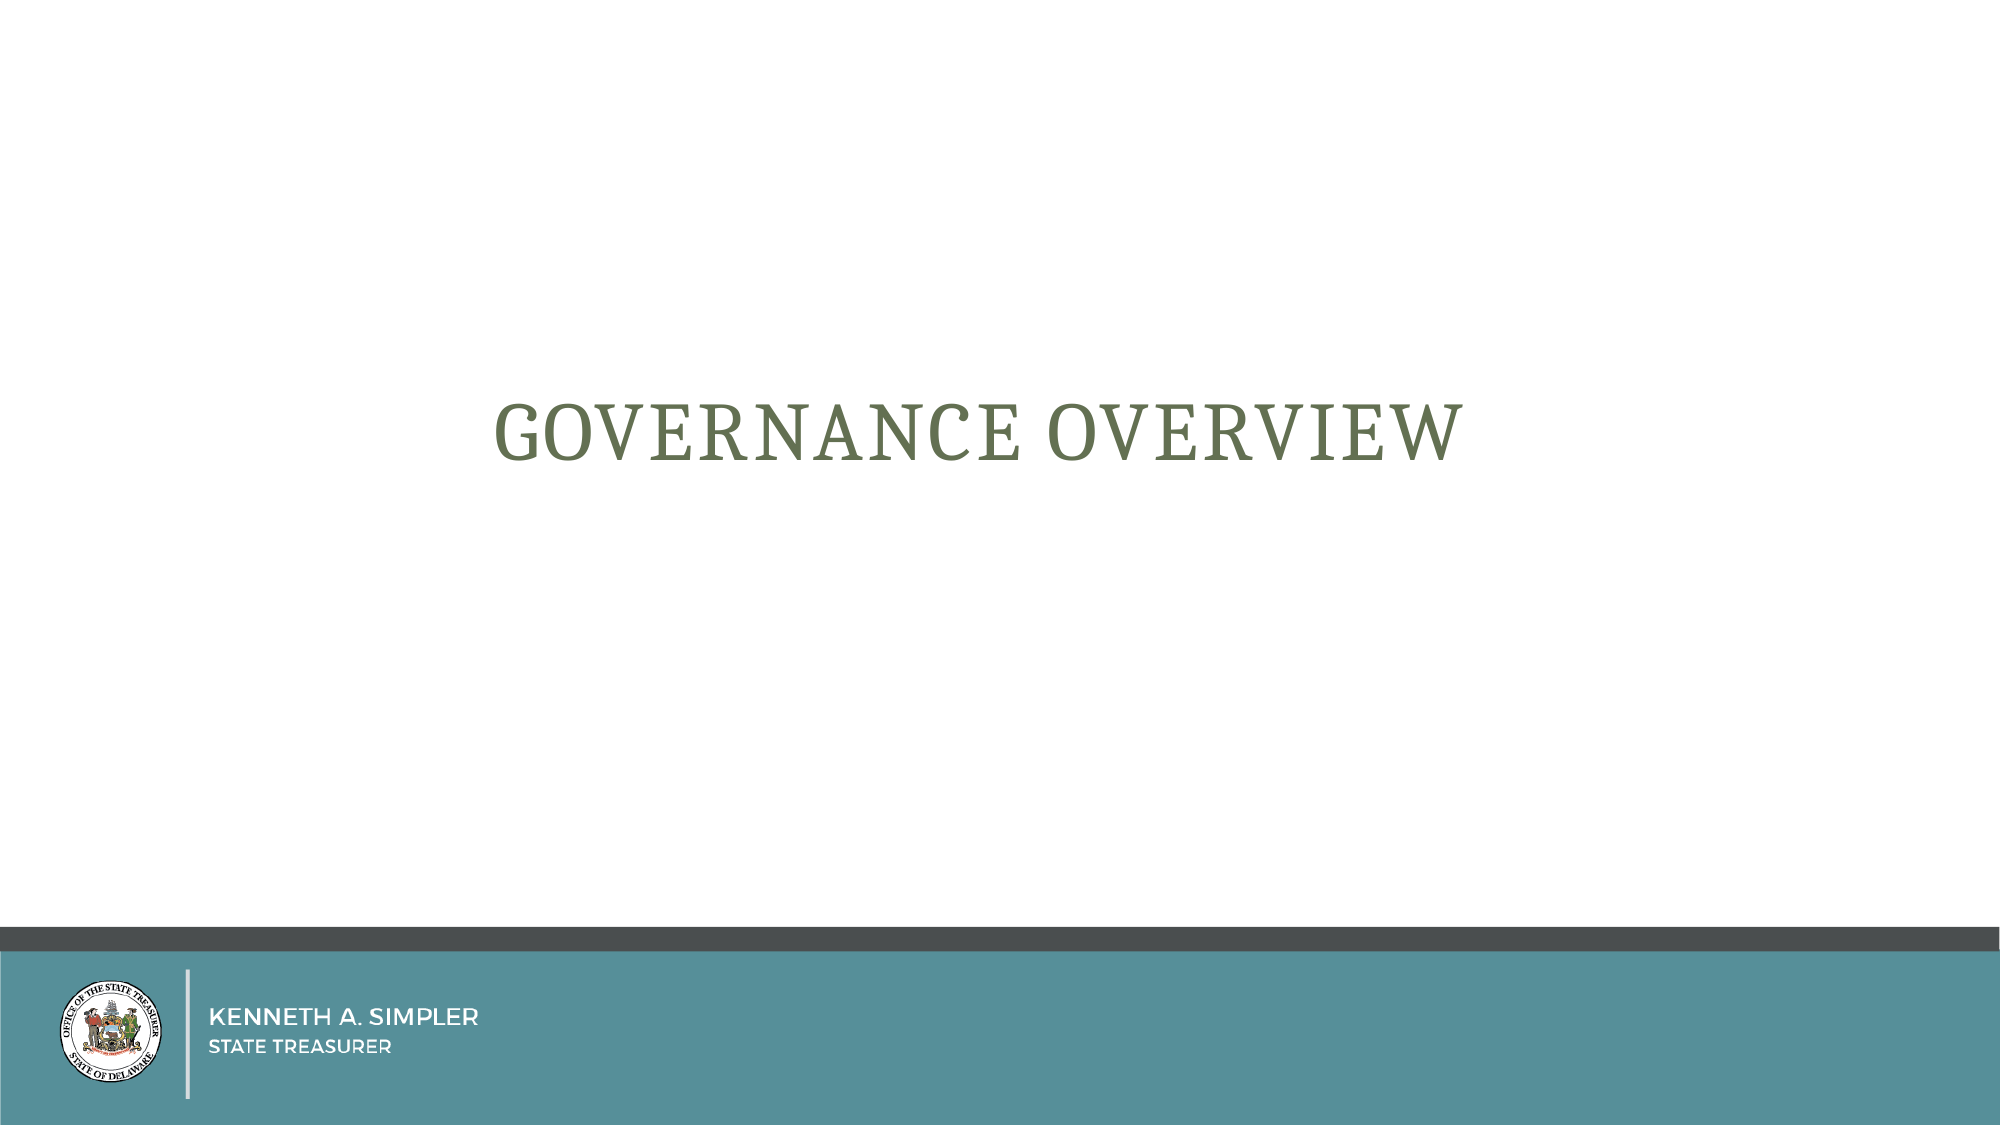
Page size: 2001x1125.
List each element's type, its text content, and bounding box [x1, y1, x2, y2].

subtitle Governance overview [154, 380, 1805, 592]
picture [24, 939, 500, 1122]
